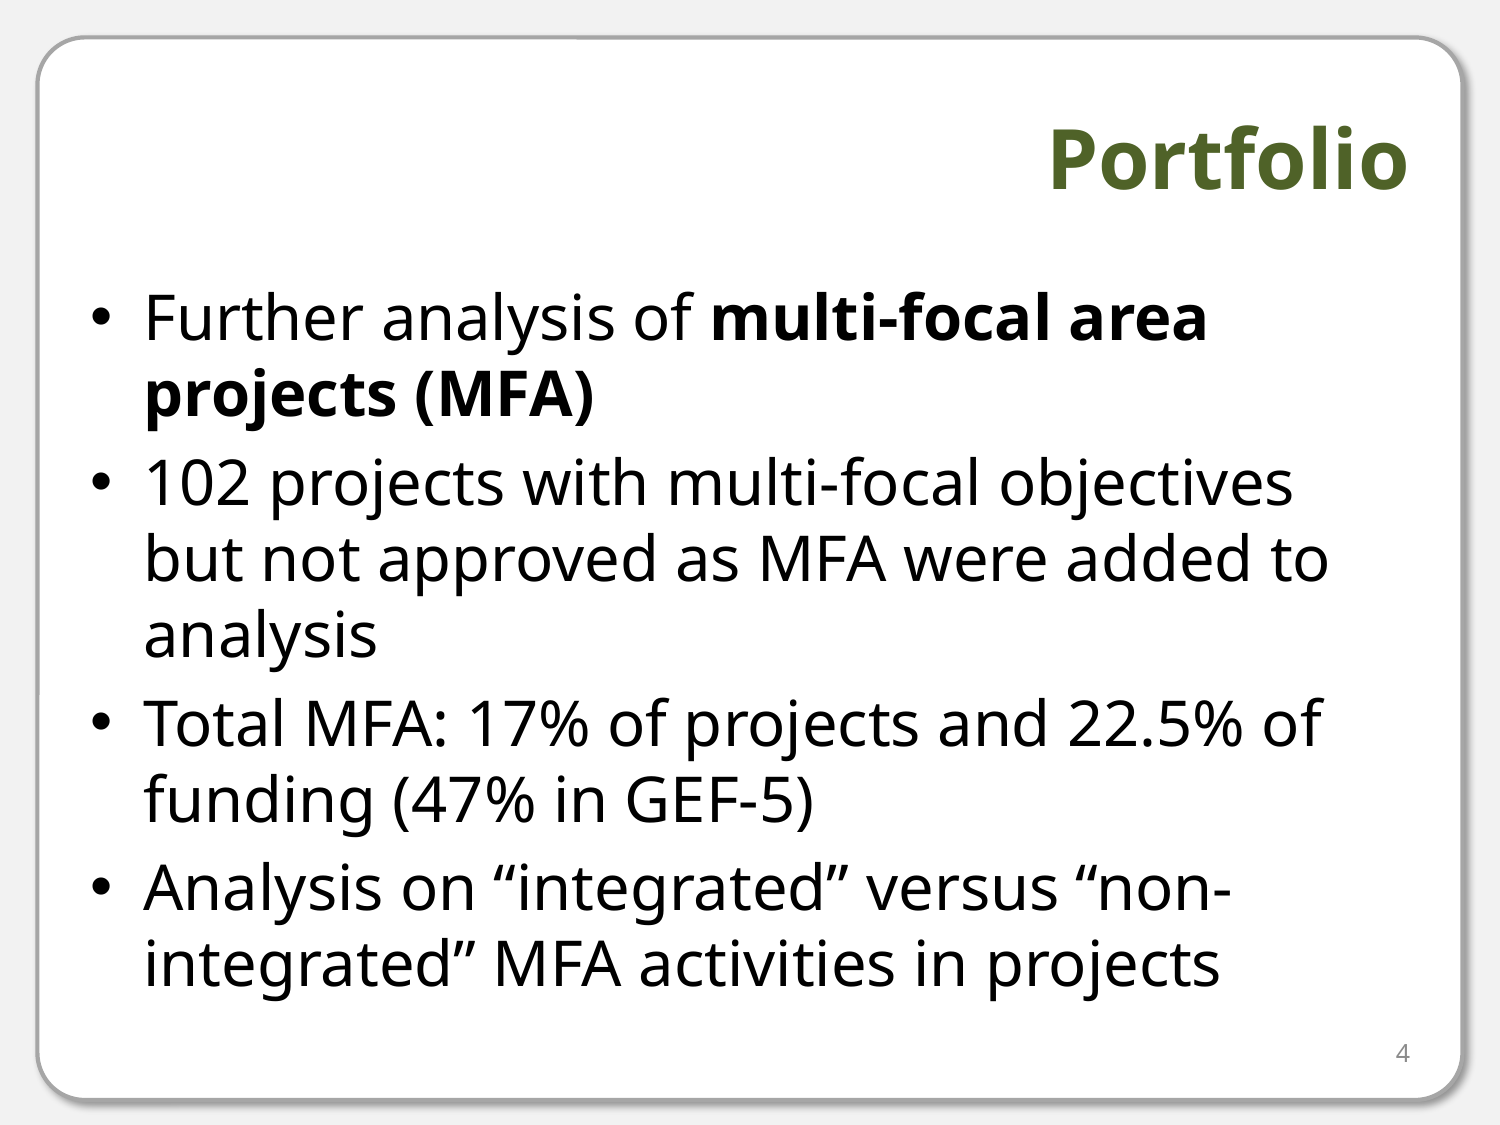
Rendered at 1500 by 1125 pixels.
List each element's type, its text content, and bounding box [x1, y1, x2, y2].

title Portfolio [75, 62, 1425, 250]
slide_number 4 [1074, 1025, 1425, 1085]
list Further analysis of multi-focal area projects (MFA) 102 projects with multi-focal objectives but not approved as MFA were added to analysis Total MFA: 17% of projects and 22.5% of funding (47% in GEF-5) Analysis on “integrated” versus “non-integrated” MFA activities in projects [75, 270, 1425, 1013]
